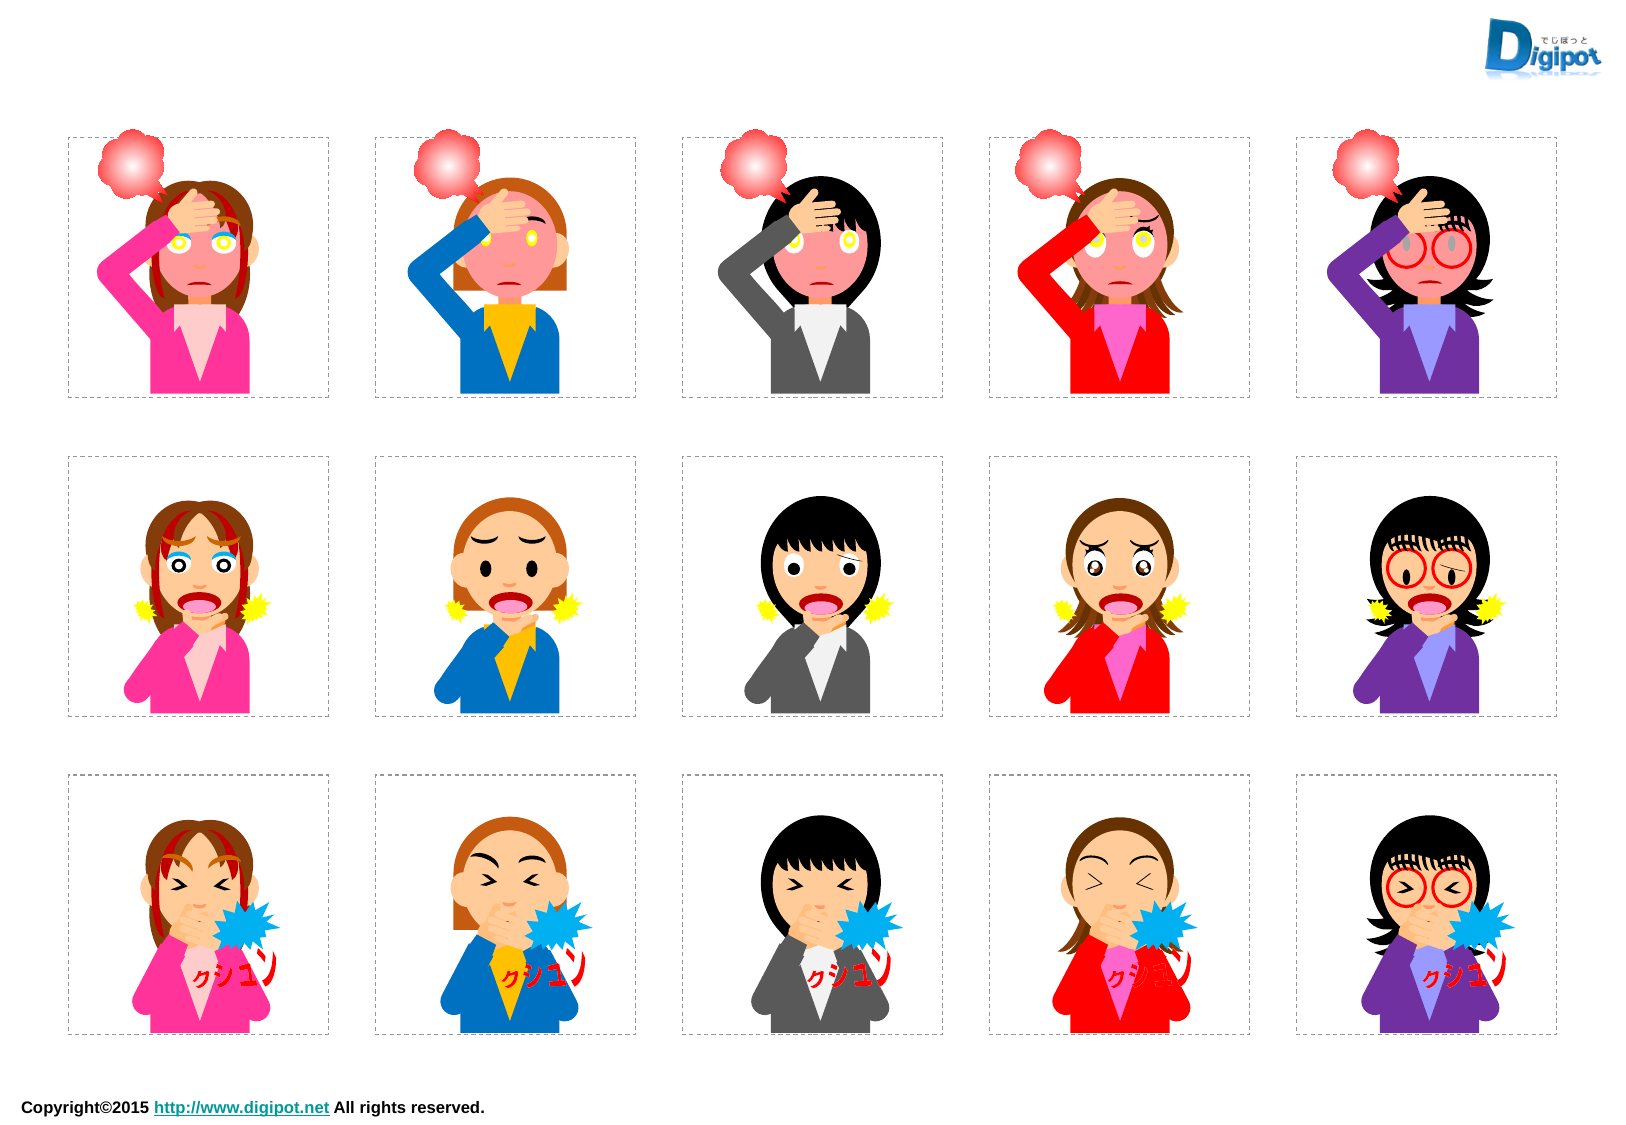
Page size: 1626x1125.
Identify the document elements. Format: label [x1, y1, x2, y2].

text_box [1051, 497, 1192, 714]
picture [1485, 18, 1602, 82]
text_box [413, 129, 569, 394]
text_box [132, 500, 273, 714]
text_box [760, 815, 902, 1034]
text_box [1365, 495, 1507, 714]
text_box [720, 129, 882, 394]
text_box [1365, 815, 1514, 1034]
text_box [1332, 129, 1494, 394]
text_box [97, 129, 259, 394]
text_box [755, 495, 896, 714]
text_box [1015, 129, 1180, 394]
text_box [443, 497, 584, 714]
text_box [1060, 816, 1196, 1033]
text_box [140, 819, 279, 1033]
text_box [450, 816, 591, 1034]
